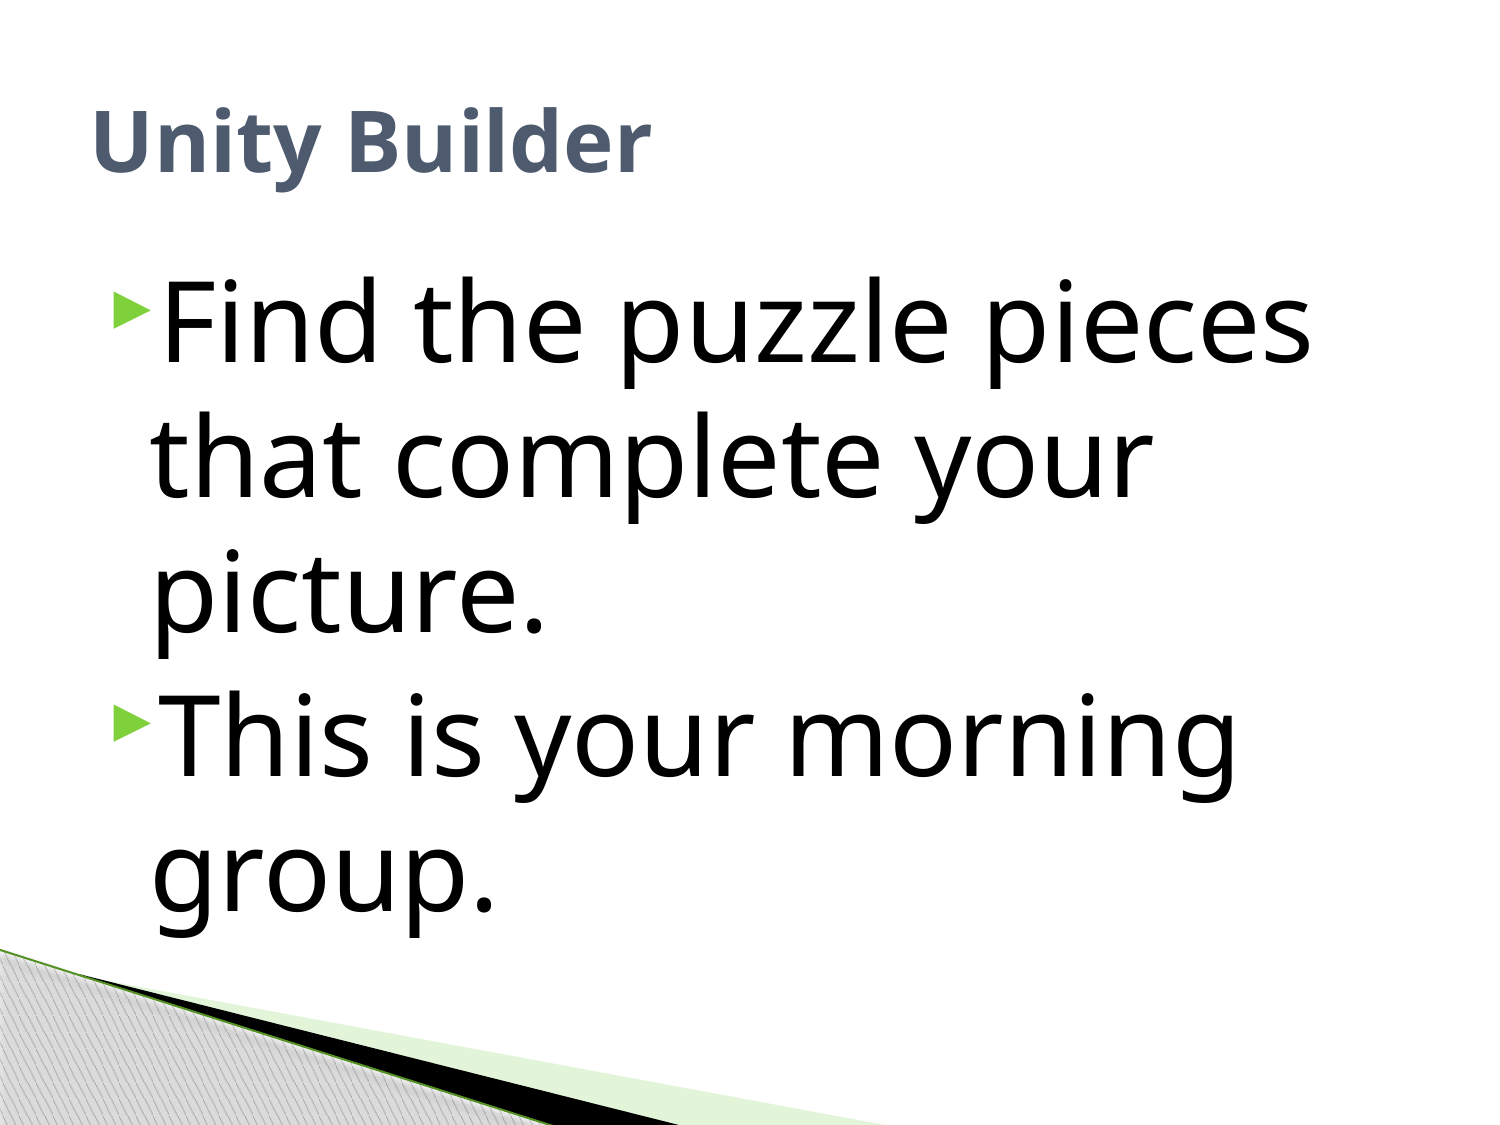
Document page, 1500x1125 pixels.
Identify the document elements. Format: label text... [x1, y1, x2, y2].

title Unity Builder [75, 45, 1425, 233]
list Find the puzzle pieces that complete your picture. This is your morning group. [75, 243, 1425, 986]
